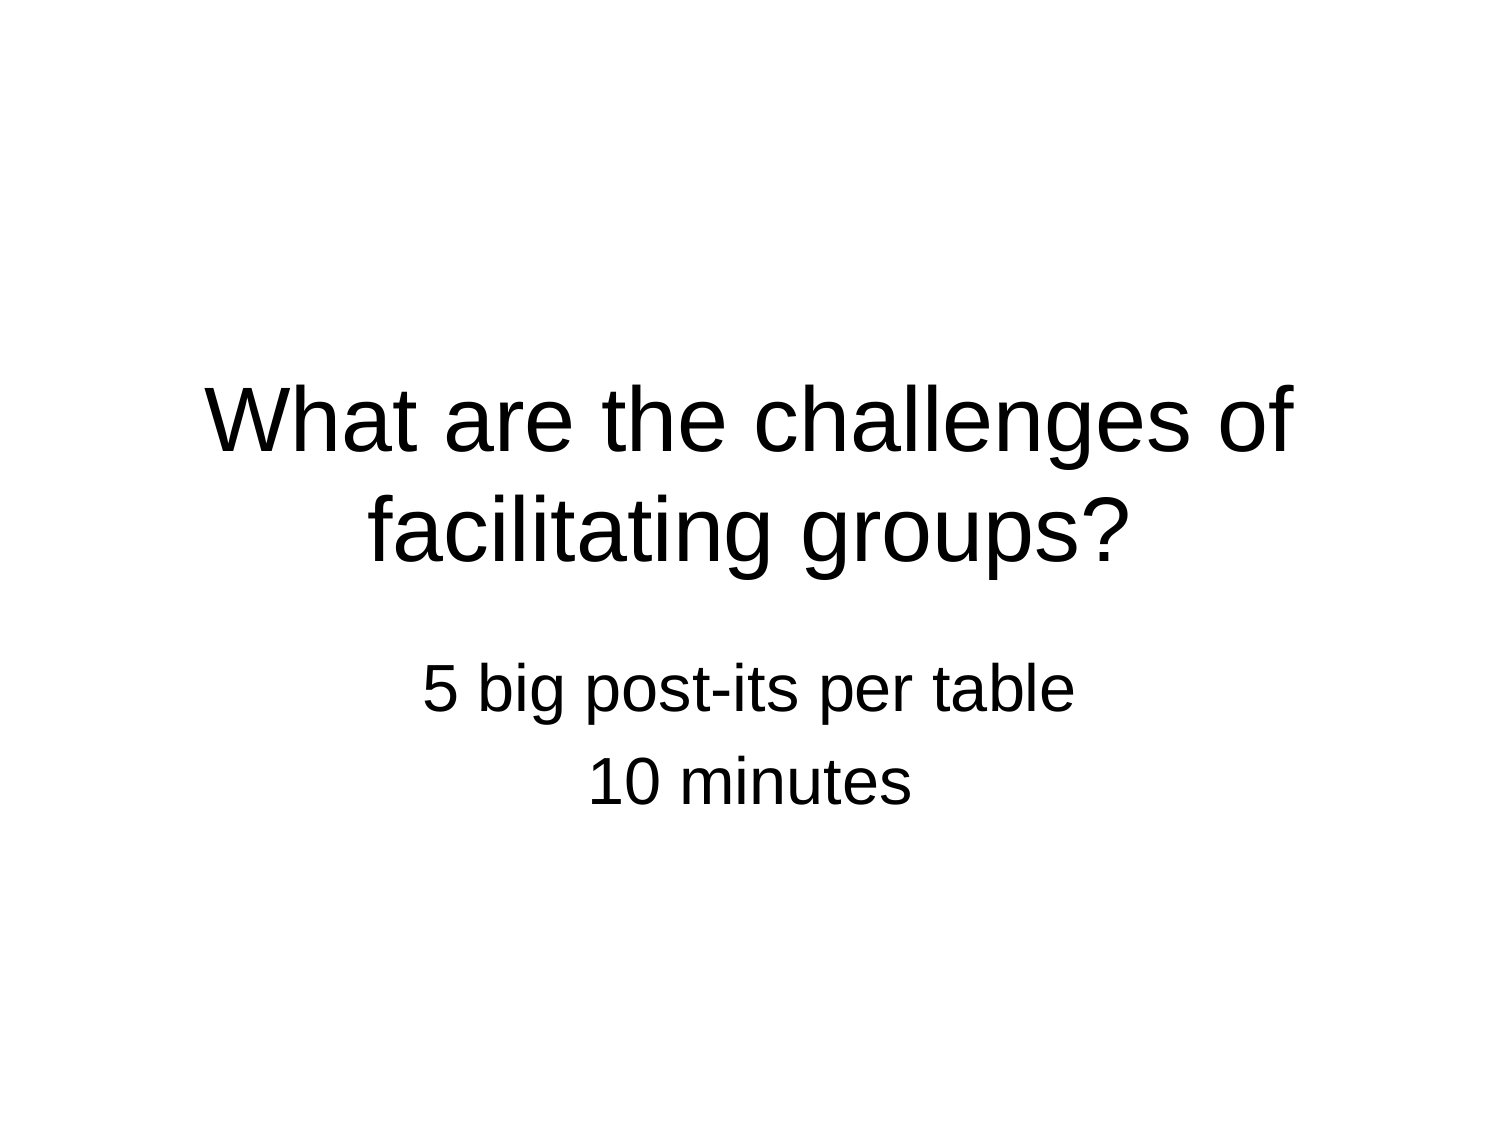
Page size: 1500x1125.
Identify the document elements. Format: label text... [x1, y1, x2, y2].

title What are the challenges of facilitating groups? [112, 349, 1388, 591]
subtitle 5 big post-its per table 10 minutes [225, 637, 1275, 925]
